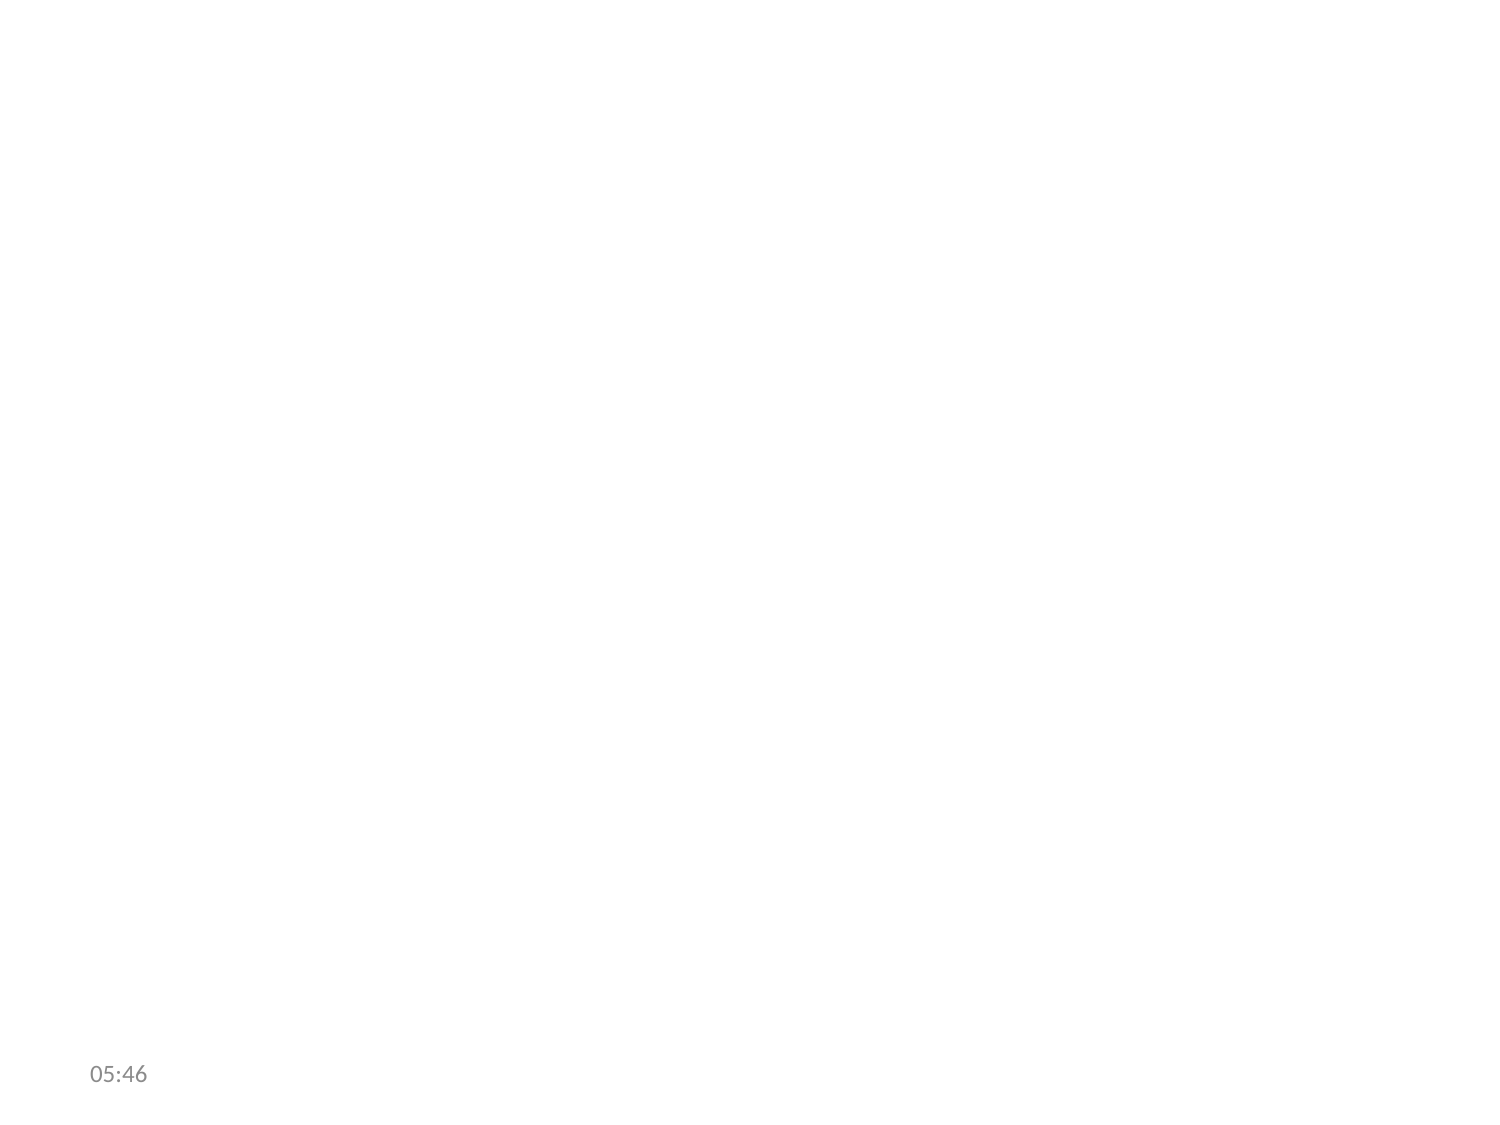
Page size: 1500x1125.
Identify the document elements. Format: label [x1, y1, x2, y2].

slide_number [75, 1042, 425, 1103]
